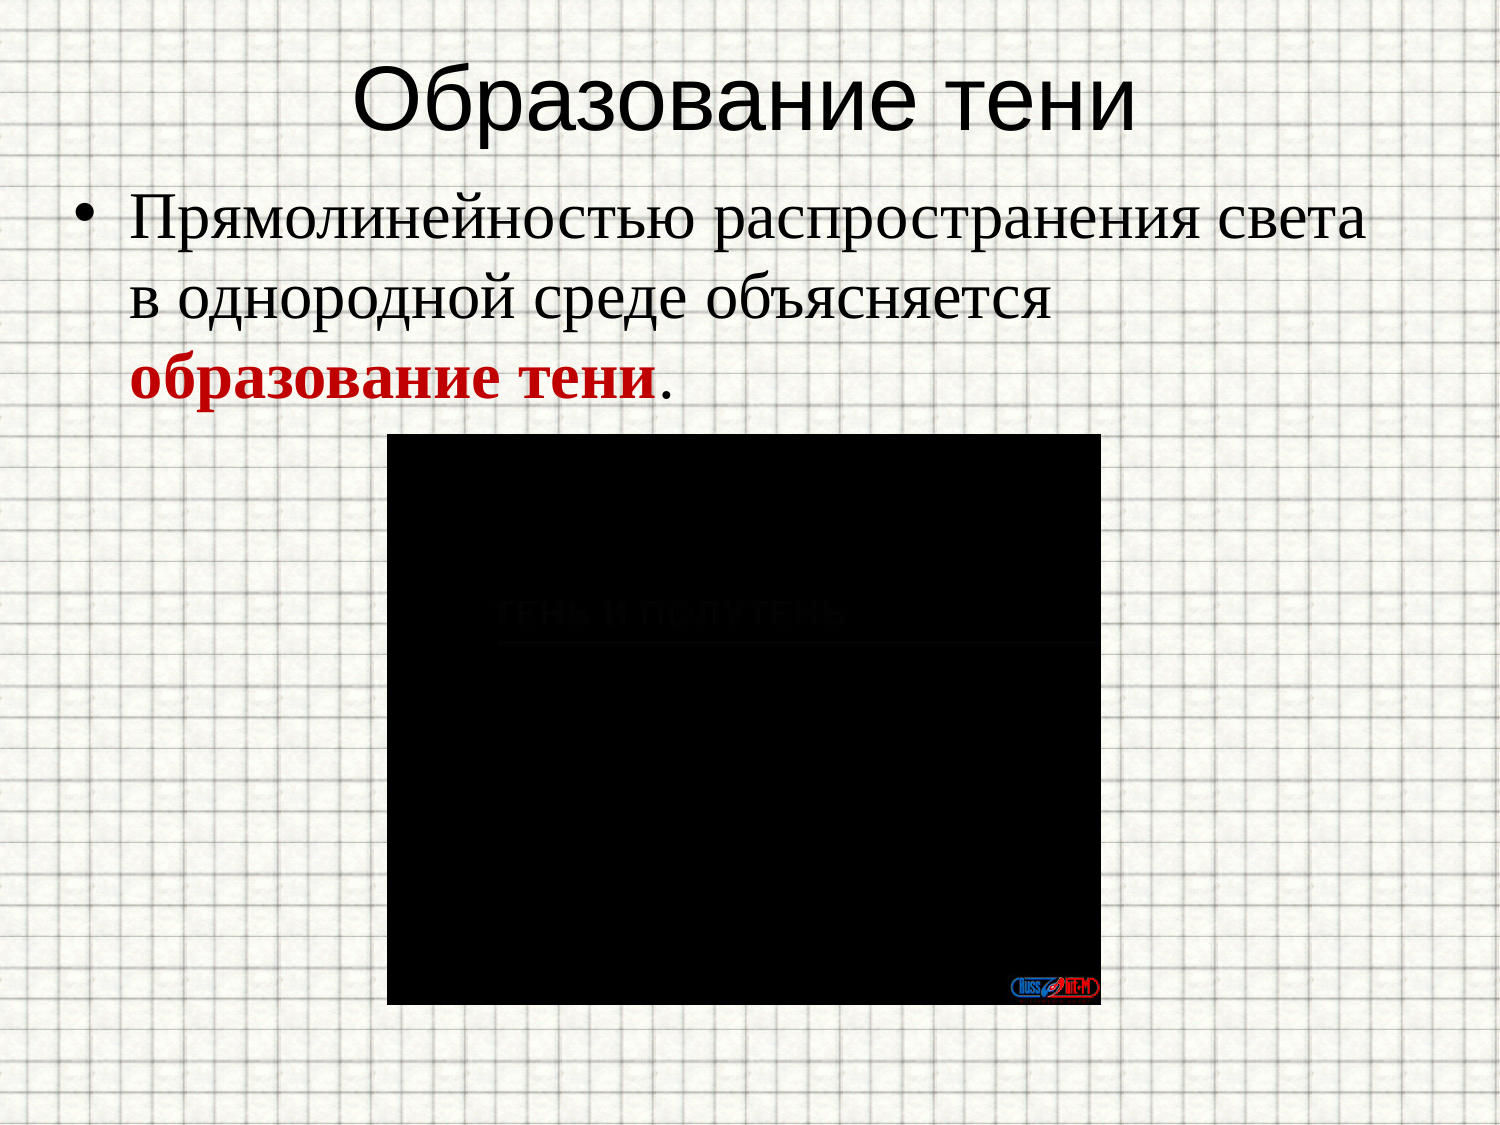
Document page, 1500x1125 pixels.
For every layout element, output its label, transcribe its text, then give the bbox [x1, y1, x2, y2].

title Образование тени [70, 0, 1421, 188]
list Прямолинейностью распространения света в однородной среде объясняется образование тени. [58, 164, 1409, 457]
picture [0, 0, 1500, 1125]
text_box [386, 433, 1102, 1006]
